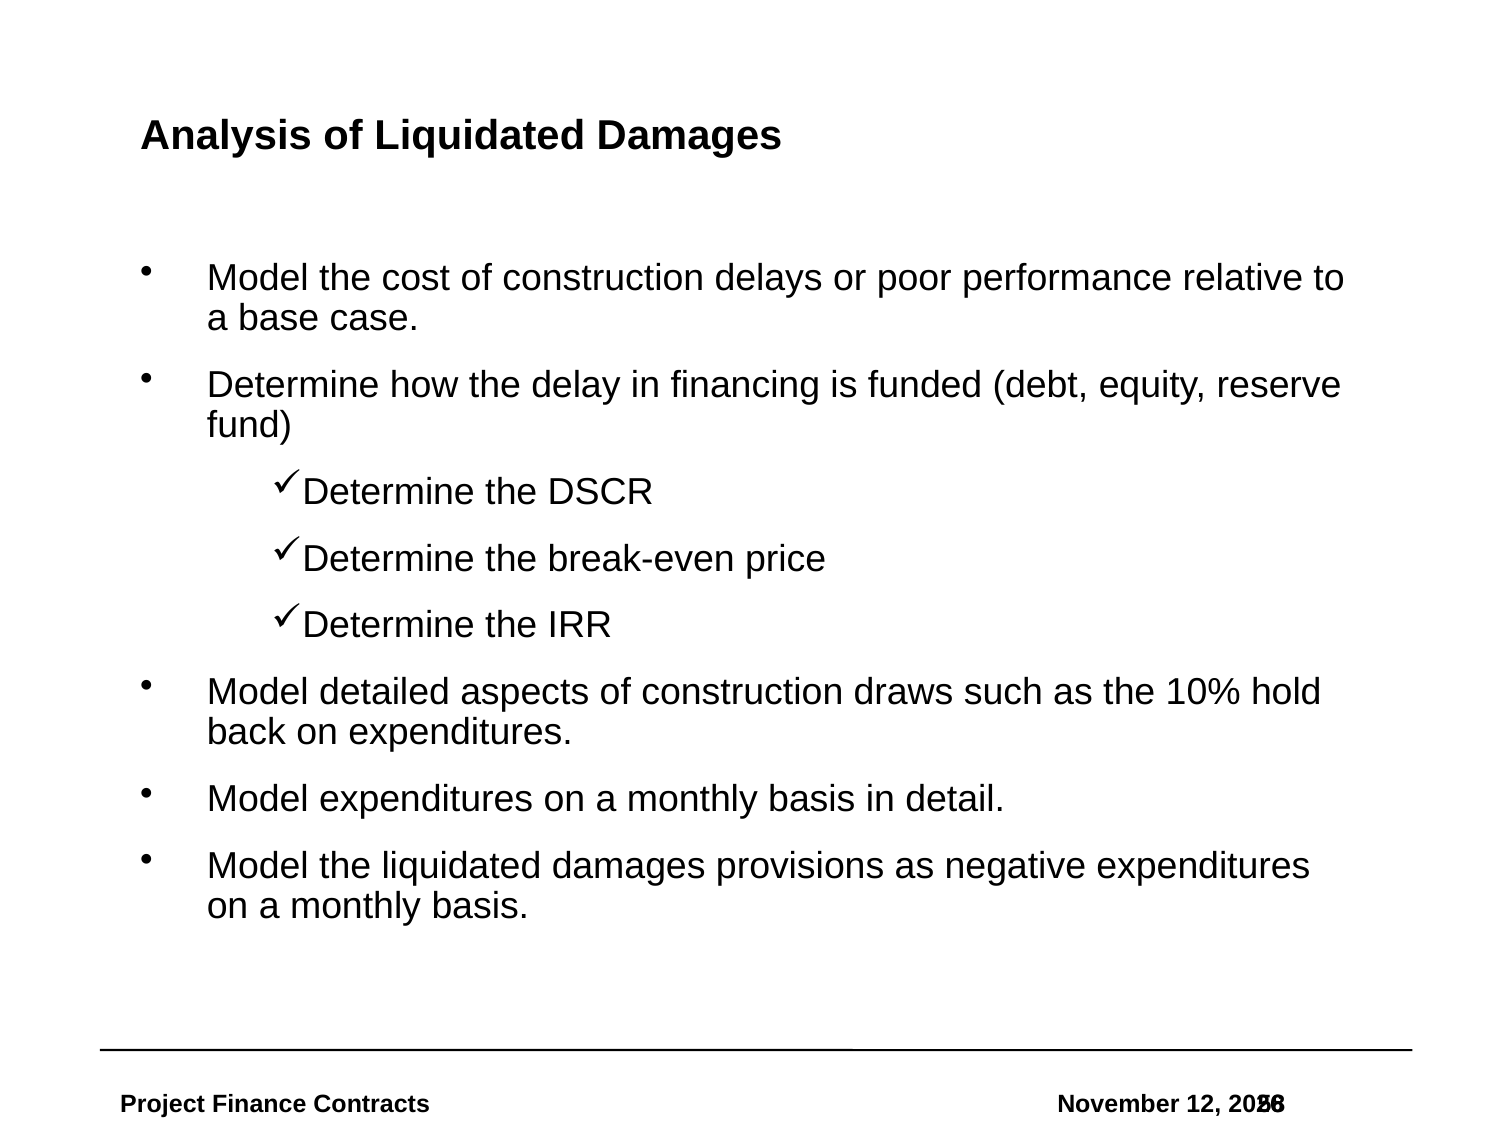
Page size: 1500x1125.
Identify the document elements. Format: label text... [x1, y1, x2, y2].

list Model the cost of construction delays or poor performance relative to a base case. Determine how the delay in financing is funded (debt, equity, reserve fund) Determine the DSCR Determine the break-even price Determine the IRR Model detailed aspects of construction draws such as the 10% hold back on expenditures. Model expenditures on a monthly basis in detail. Model the liquidated damages provisions as negative expenditures on a monthly basis. [124, 249, 1376, 1001]
title Analysis of Liquidated Damages [124, 99, 1288, 226]
